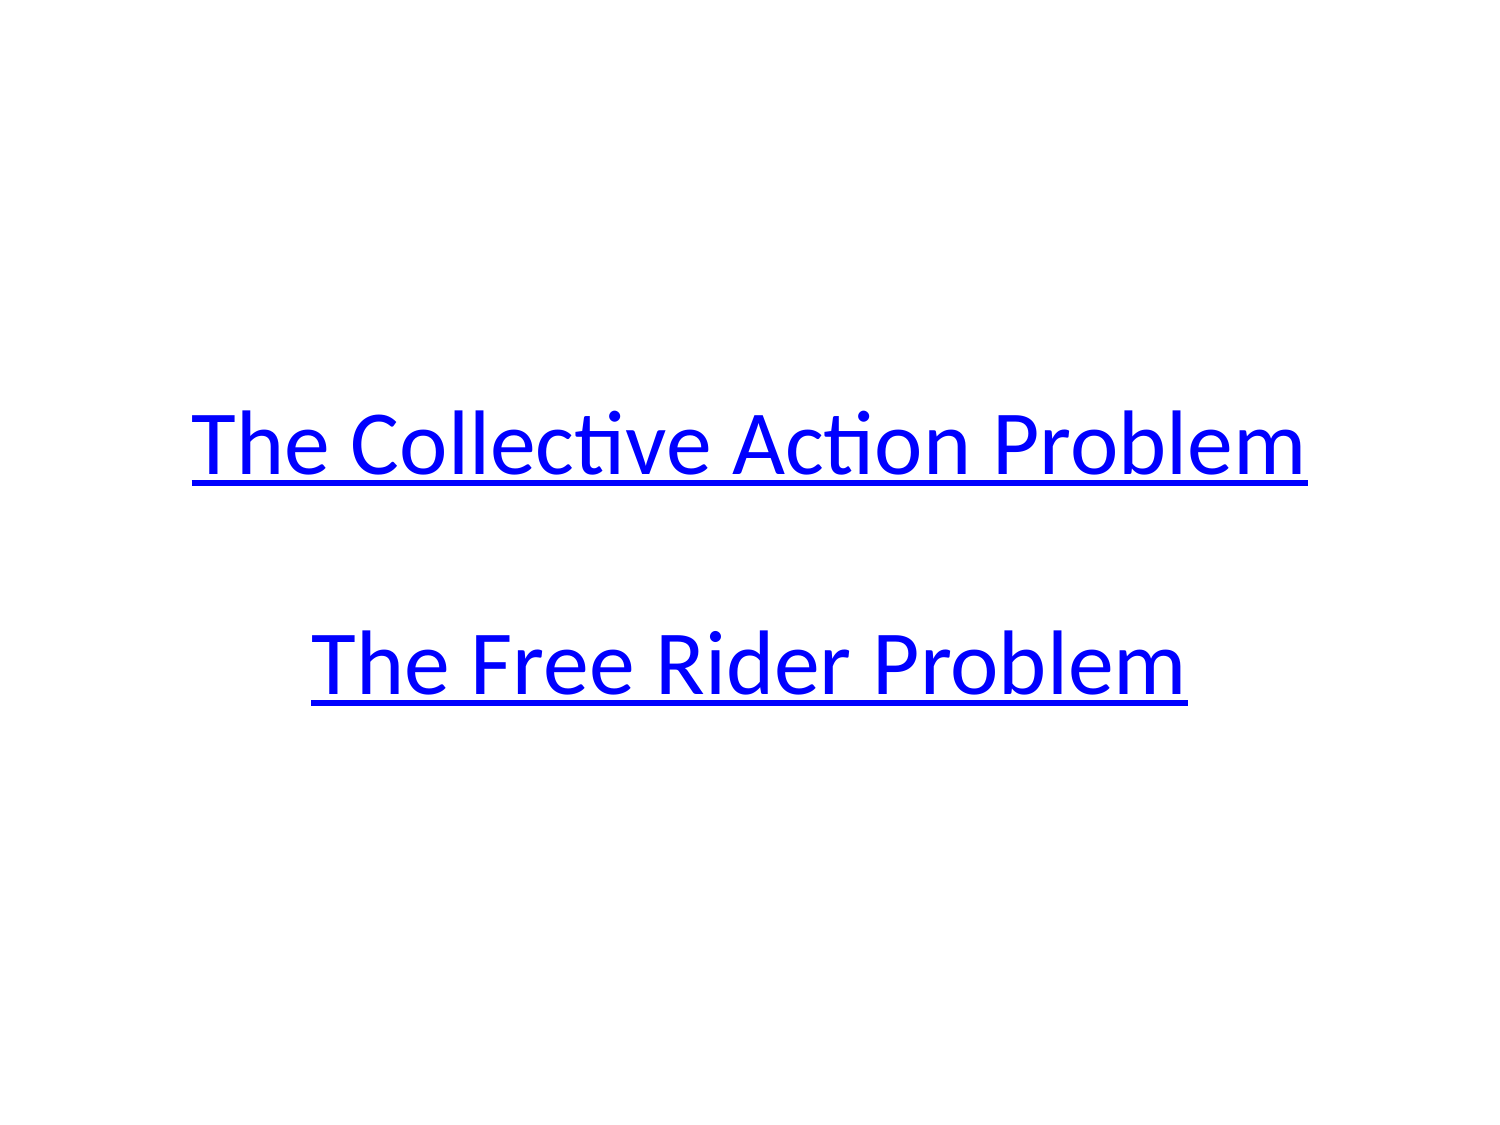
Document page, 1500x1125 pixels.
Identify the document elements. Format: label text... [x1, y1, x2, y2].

title The Collective Action Problem The Free Rider Problem [74, 44, 1426, 1051]
